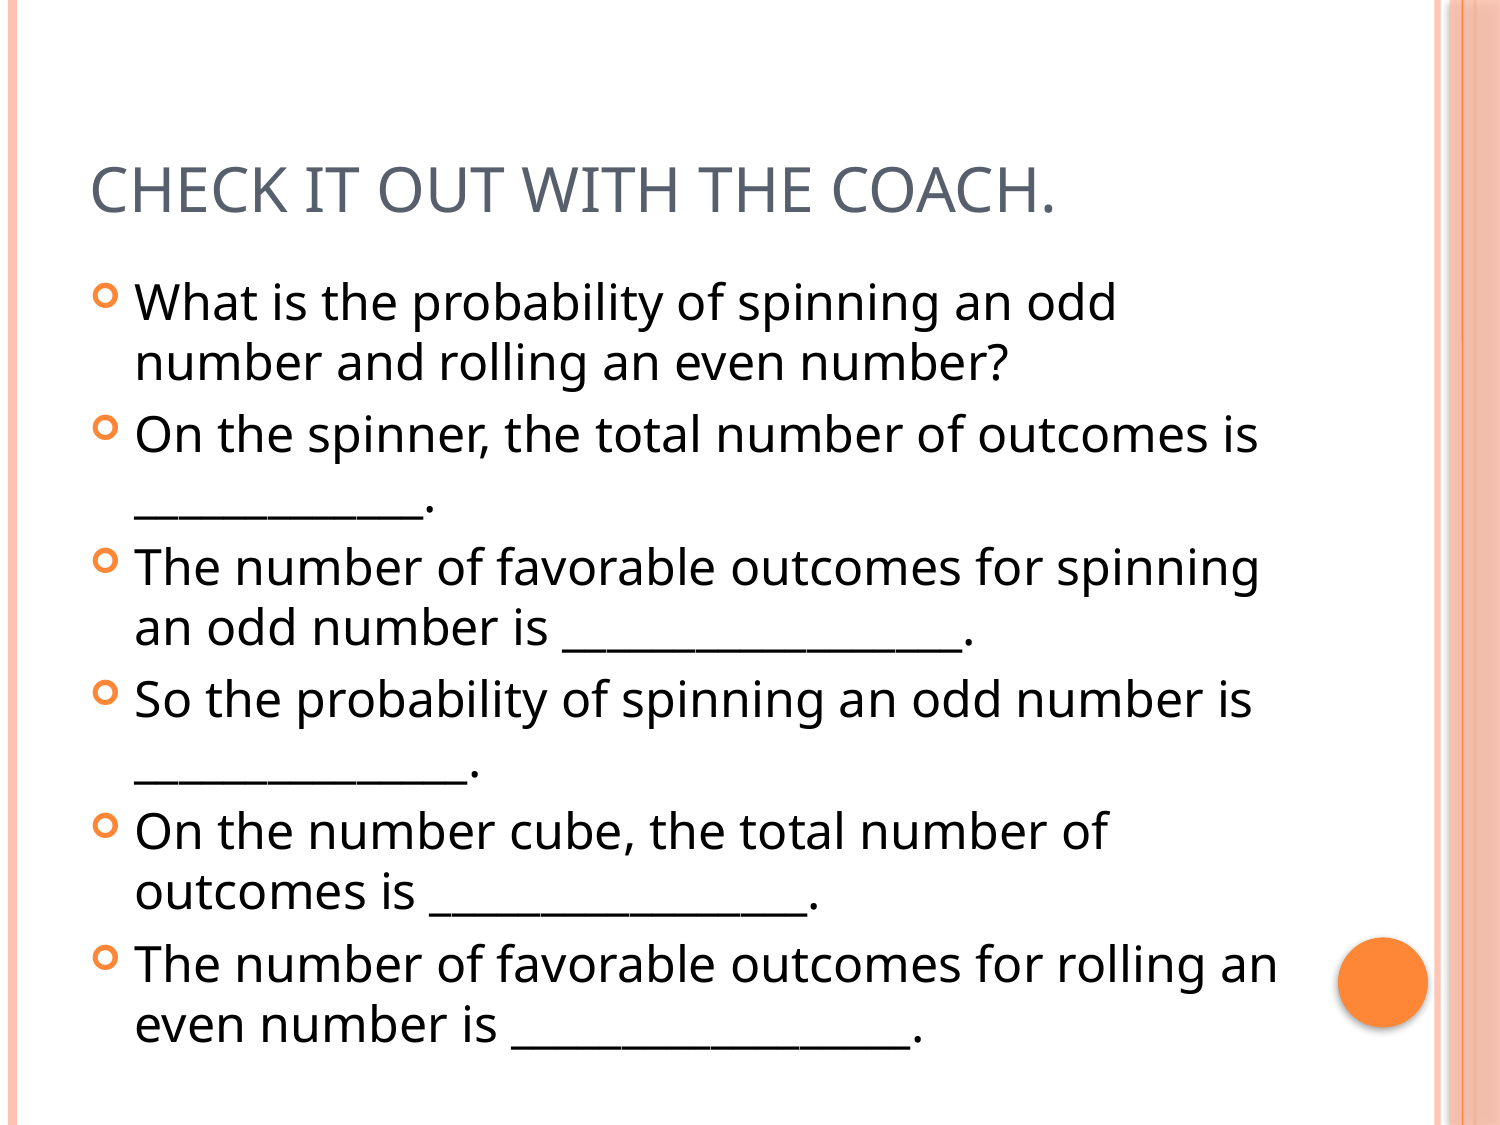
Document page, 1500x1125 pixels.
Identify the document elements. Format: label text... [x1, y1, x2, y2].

title Check It Out with the COACH. [75, 45, 1300, 233]
list What is the probability of spinning an odd number and rolling an even number? On the spinner, the total number of outcomes is _____________. The number of favorable outcomes for spinning an odd number is __________________. So the probability of spinning an odd number is _______________. On the number cube, the total number of outcomes is _________________. The number of favorable outcomes for rolling an even number is __________________. [75, 262, 1300, 1062]
